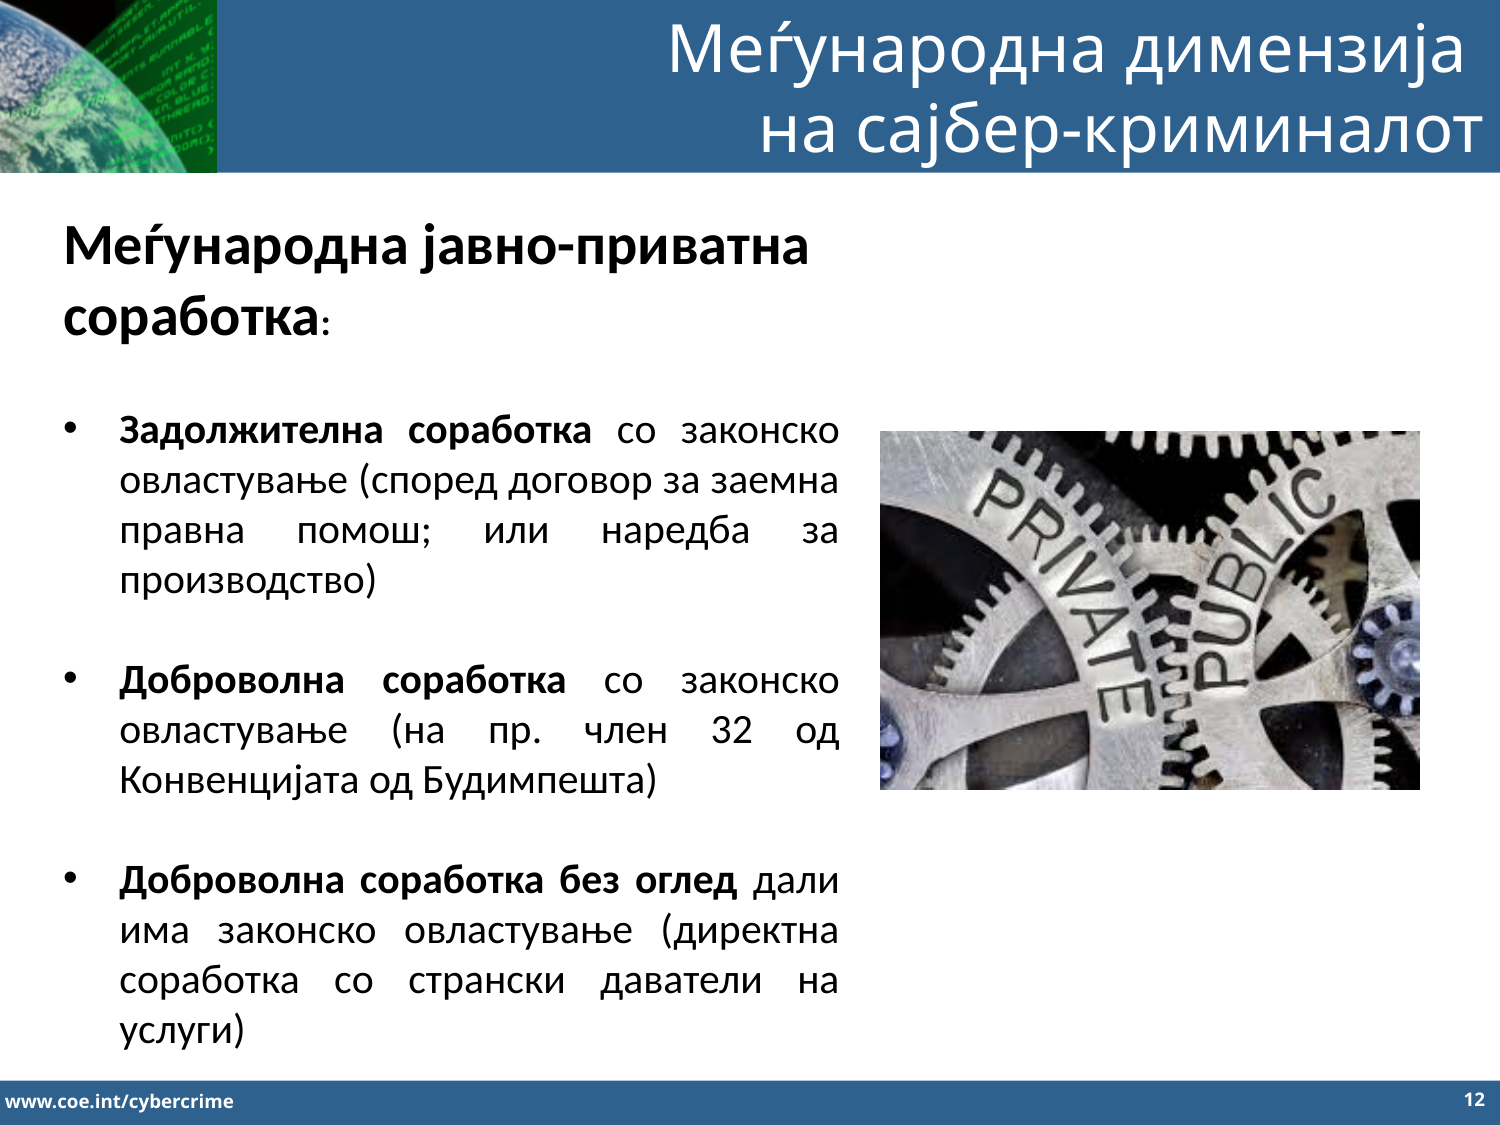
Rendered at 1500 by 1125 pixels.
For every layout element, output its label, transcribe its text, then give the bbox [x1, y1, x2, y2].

picture [0, 1, 217, 173]
slide_number 12 [1149, 1079, 1500, 1125]
picture [880, 431, 1420, 790]
text_box Меѓународна димензија на сајбер-криминалот [329, 9, 1500, 162]
text_box Меѓународна јавно-приватна соработка: Задолжителна соработка со законско овластување (според договор за заемна правна помош; или наредба за производство) Доброволна соработка со законско овластување (на пр. член 32 од Конвенцијата од Будимпешта) Доброволна соработка без оглед дали има законско овластување (директна соработка со странски даватели на услуги) [48, 199, 855, 1060]
